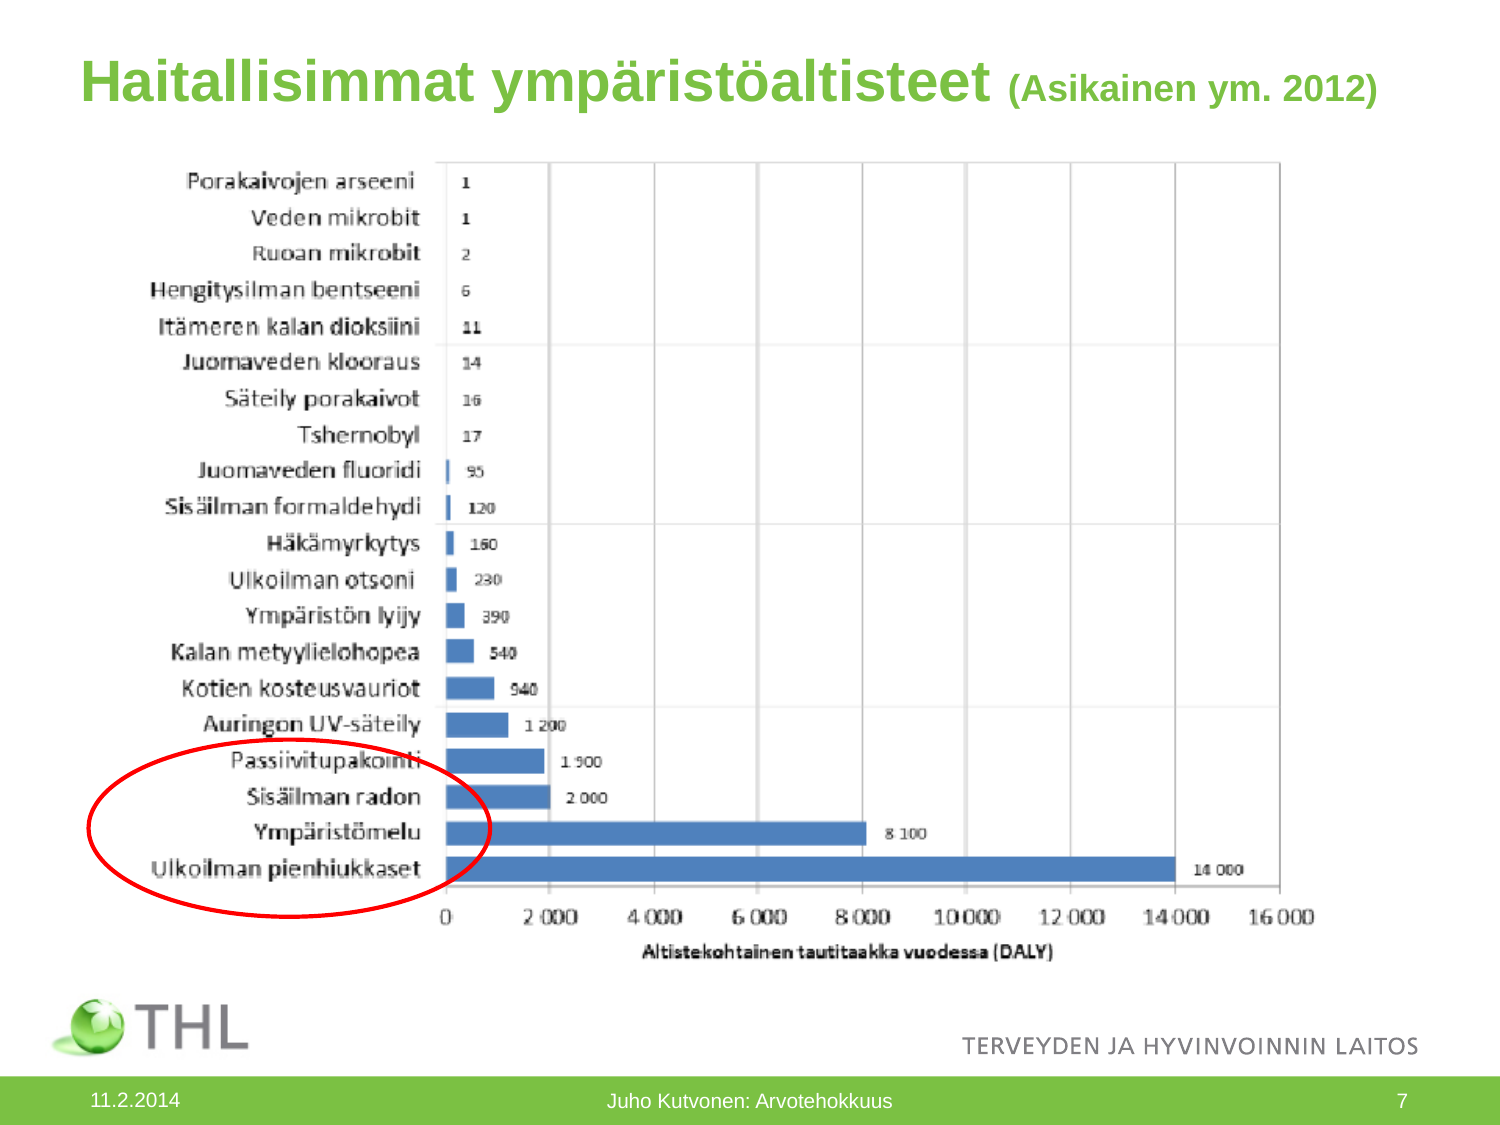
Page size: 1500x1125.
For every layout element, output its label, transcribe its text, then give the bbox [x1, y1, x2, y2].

title Haitallisimmat ympäristöaltisteet (Asikainen ym. 2012) [64, 0, 1412, 122]
footer Juho Kutvonen: Arvotehokkuus [253, 1082, 1245, 1118]
picture [24, 983, 275, 1067]
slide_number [74, 1080, 255, 1118]
slide_number 7 [1245, 1082, 1424, 1118]
picture [88, 126, 1453, 979]
